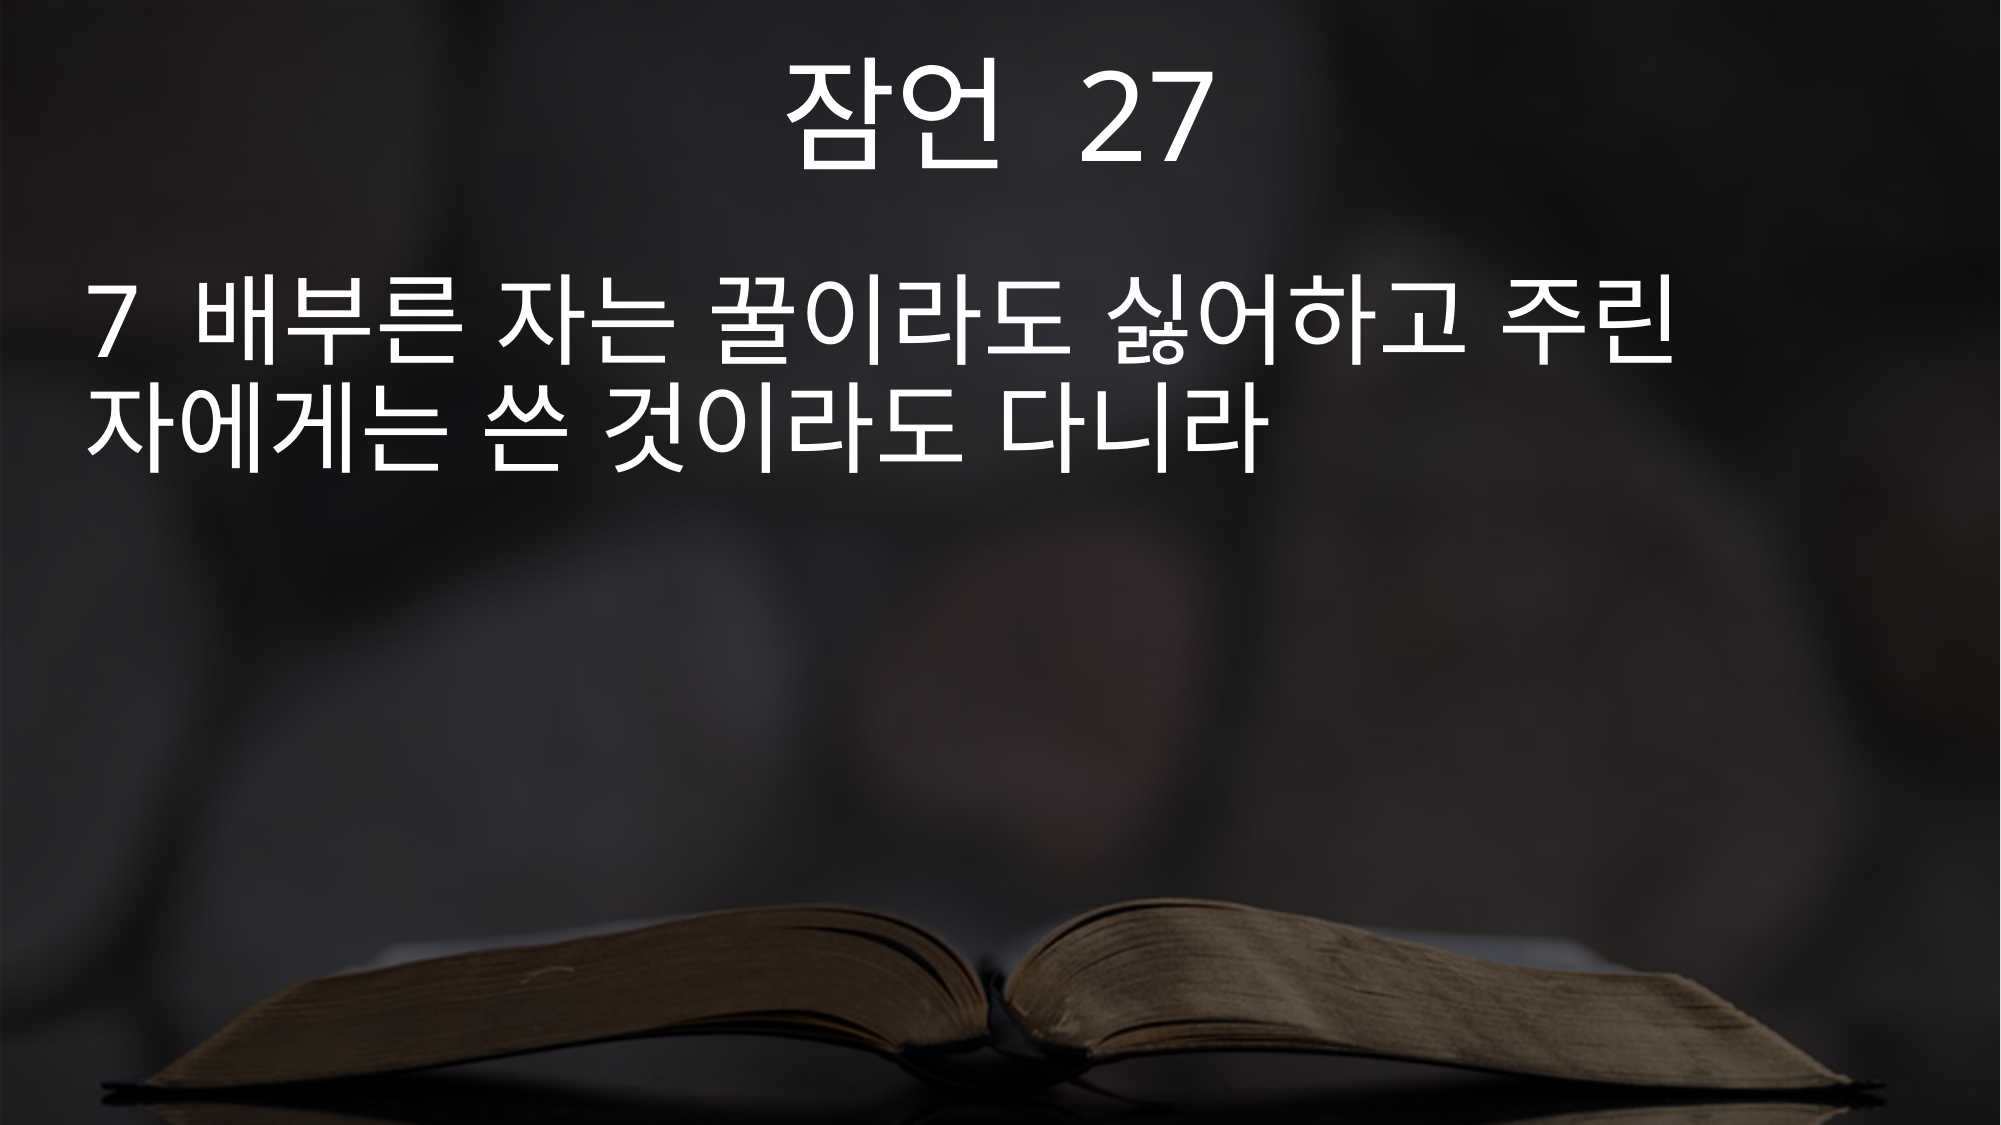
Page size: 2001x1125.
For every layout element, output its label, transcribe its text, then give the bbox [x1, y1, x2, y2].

list 7 배부른 자는 꿀이라도 싫어하고 주린 자에게는 쓴 것이라도 다니라 [69, 263, 1953, 423]
footer 잠언 27 [0, 32, 2000, 192]
picture [0, 0, 2001, 1125]
